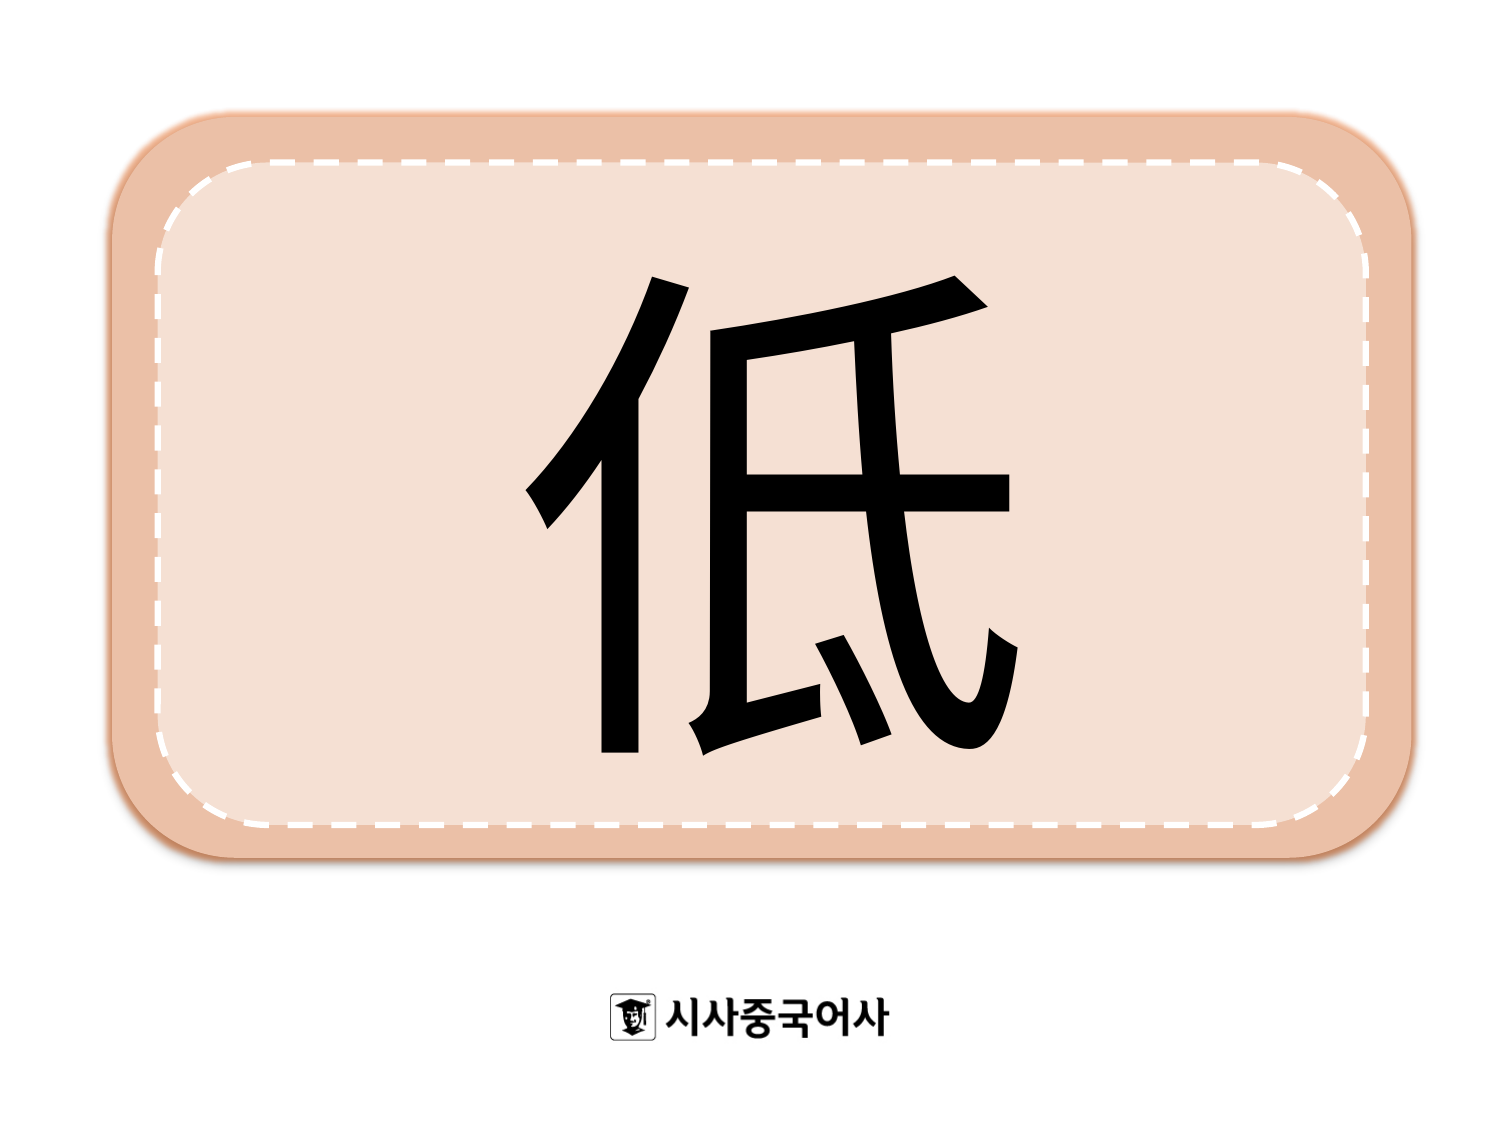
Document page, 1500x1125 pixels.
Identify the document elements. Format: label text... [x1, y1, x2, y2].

text_box [162, 160, 1371, 824]
text_box 低 [171, 172, 1380, 836]
picture [602, 987, 898, 1047]
